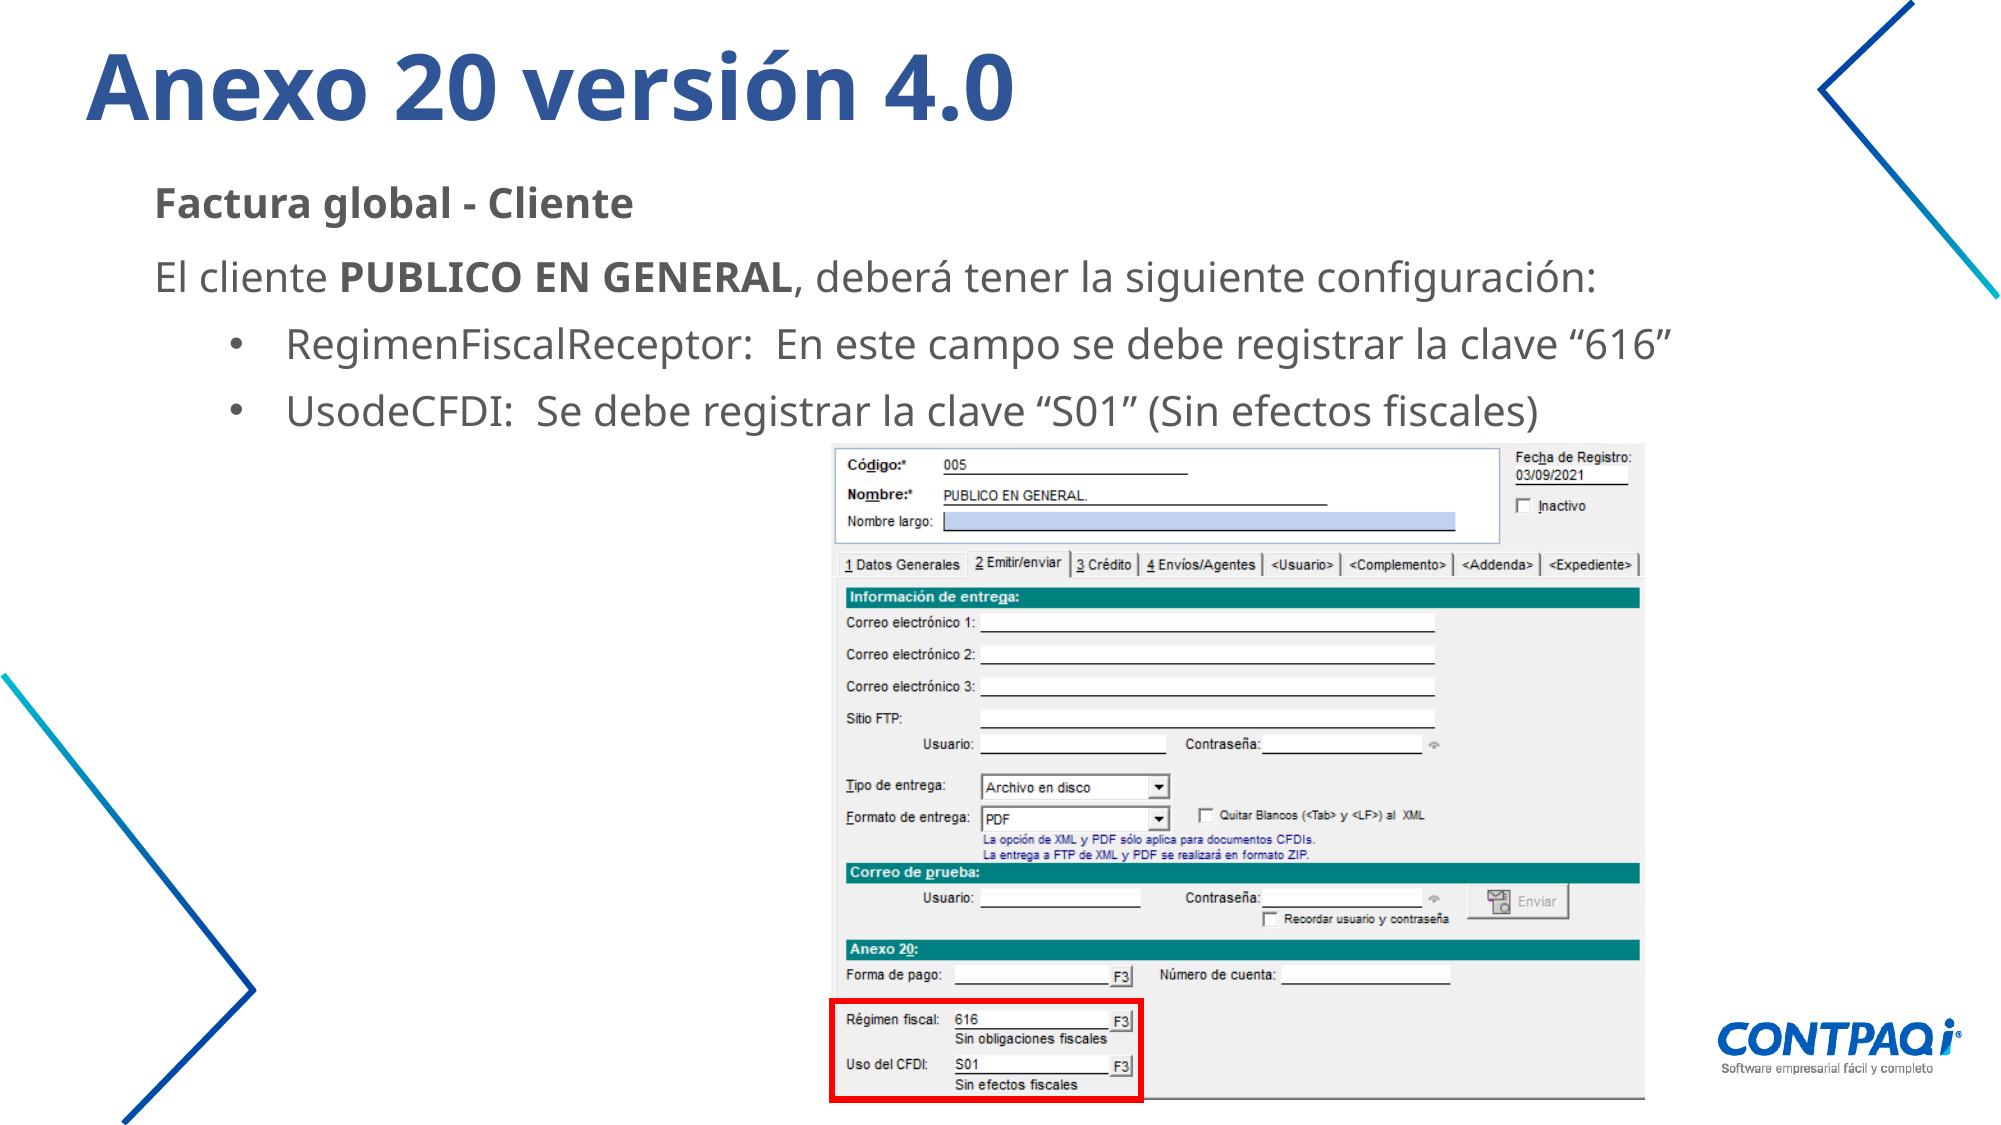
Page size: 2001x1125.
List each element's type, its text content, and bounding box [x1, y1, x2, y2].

picture [1816, 0, 2000, 300]
picture [831, 443, 1645, 1100]
picture [1718, 1018, 1962, 1075]
title Anexo 20 versión 4.0 [71, 19, 1372, 162]
picture [0, 672, 257, 1125]
text_box El cliente PUBLICO EN GENERAL, deberá tener la siguiente configuración: RegimenFiscalReceptor: En este campo se debe registrar la clave “616” UsodeCFDI: Se debe registrar la clave “S01” (Sin efectos fiscales) [139, 243, 1789, 442]
text_box Factura global - Cliente [139, 169, 1861, 235]
